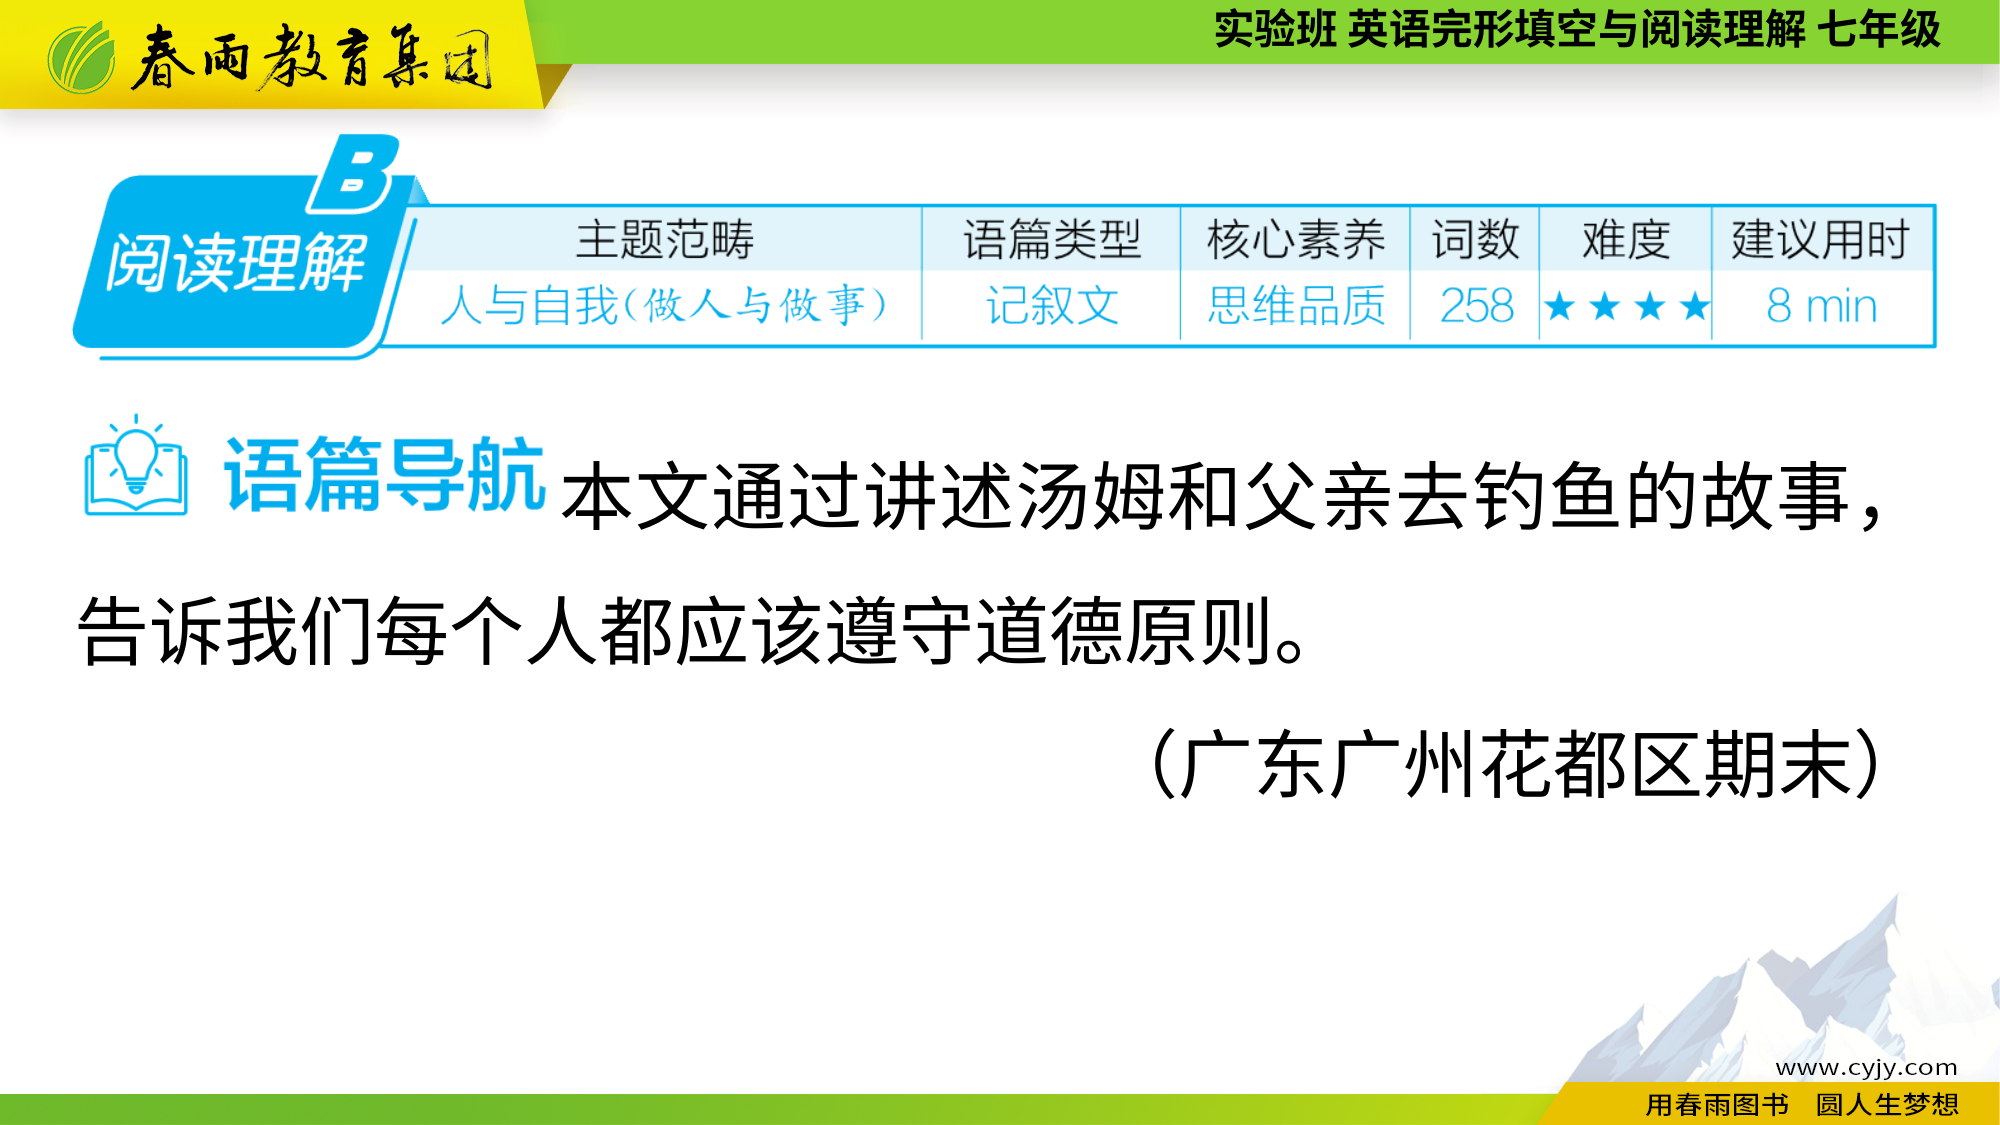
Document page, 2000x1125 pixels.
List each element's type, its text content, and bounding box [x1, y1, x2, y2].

picture [0, 0, 2000, 1125]
text_box （广东广州花都区期末） [1035, 664, 1944, 815]
text_box 本文通过讲述汤姆和父亲去钓鱼的故事，告诉我们每个人都应该遵守道德原则。 [59, 397, 1944, 683]
